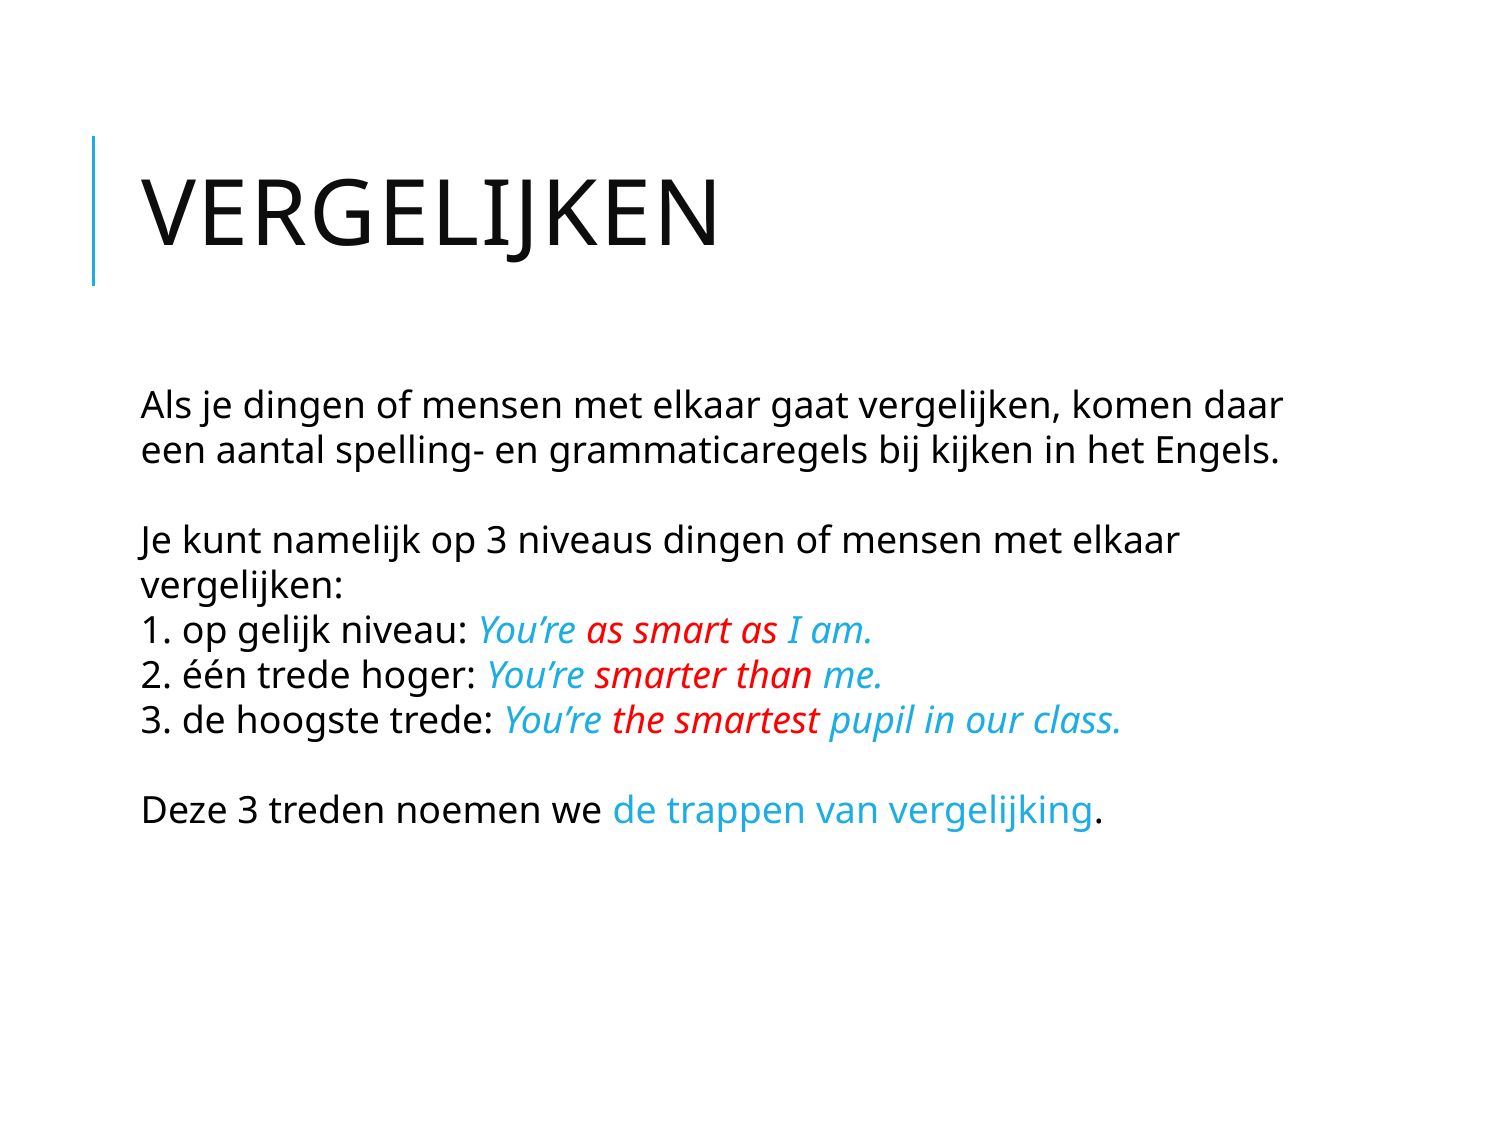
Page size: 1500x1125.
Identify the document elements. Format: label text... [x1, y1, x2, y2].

title vergelijken [126, 96, 1322, 342]
text_box Als je dingen of mensen met elkaar gaat vergelijken, komen daar een aantal spelling- en grammaticaregels bij kijken in het Engels. Je kunt namelijk op 3 niveaus dingen of mensen met elkaar vergelijken: 1. op gelijk niveau: You’re as smart as I am. 2. één trede hoger: You’re smarter than me. 3. de hoogste trede: You’re the smartest pupil in our class. Deze 3 treden noemen we de trappen van vergelijking. [125, 373, 1341, 839]
